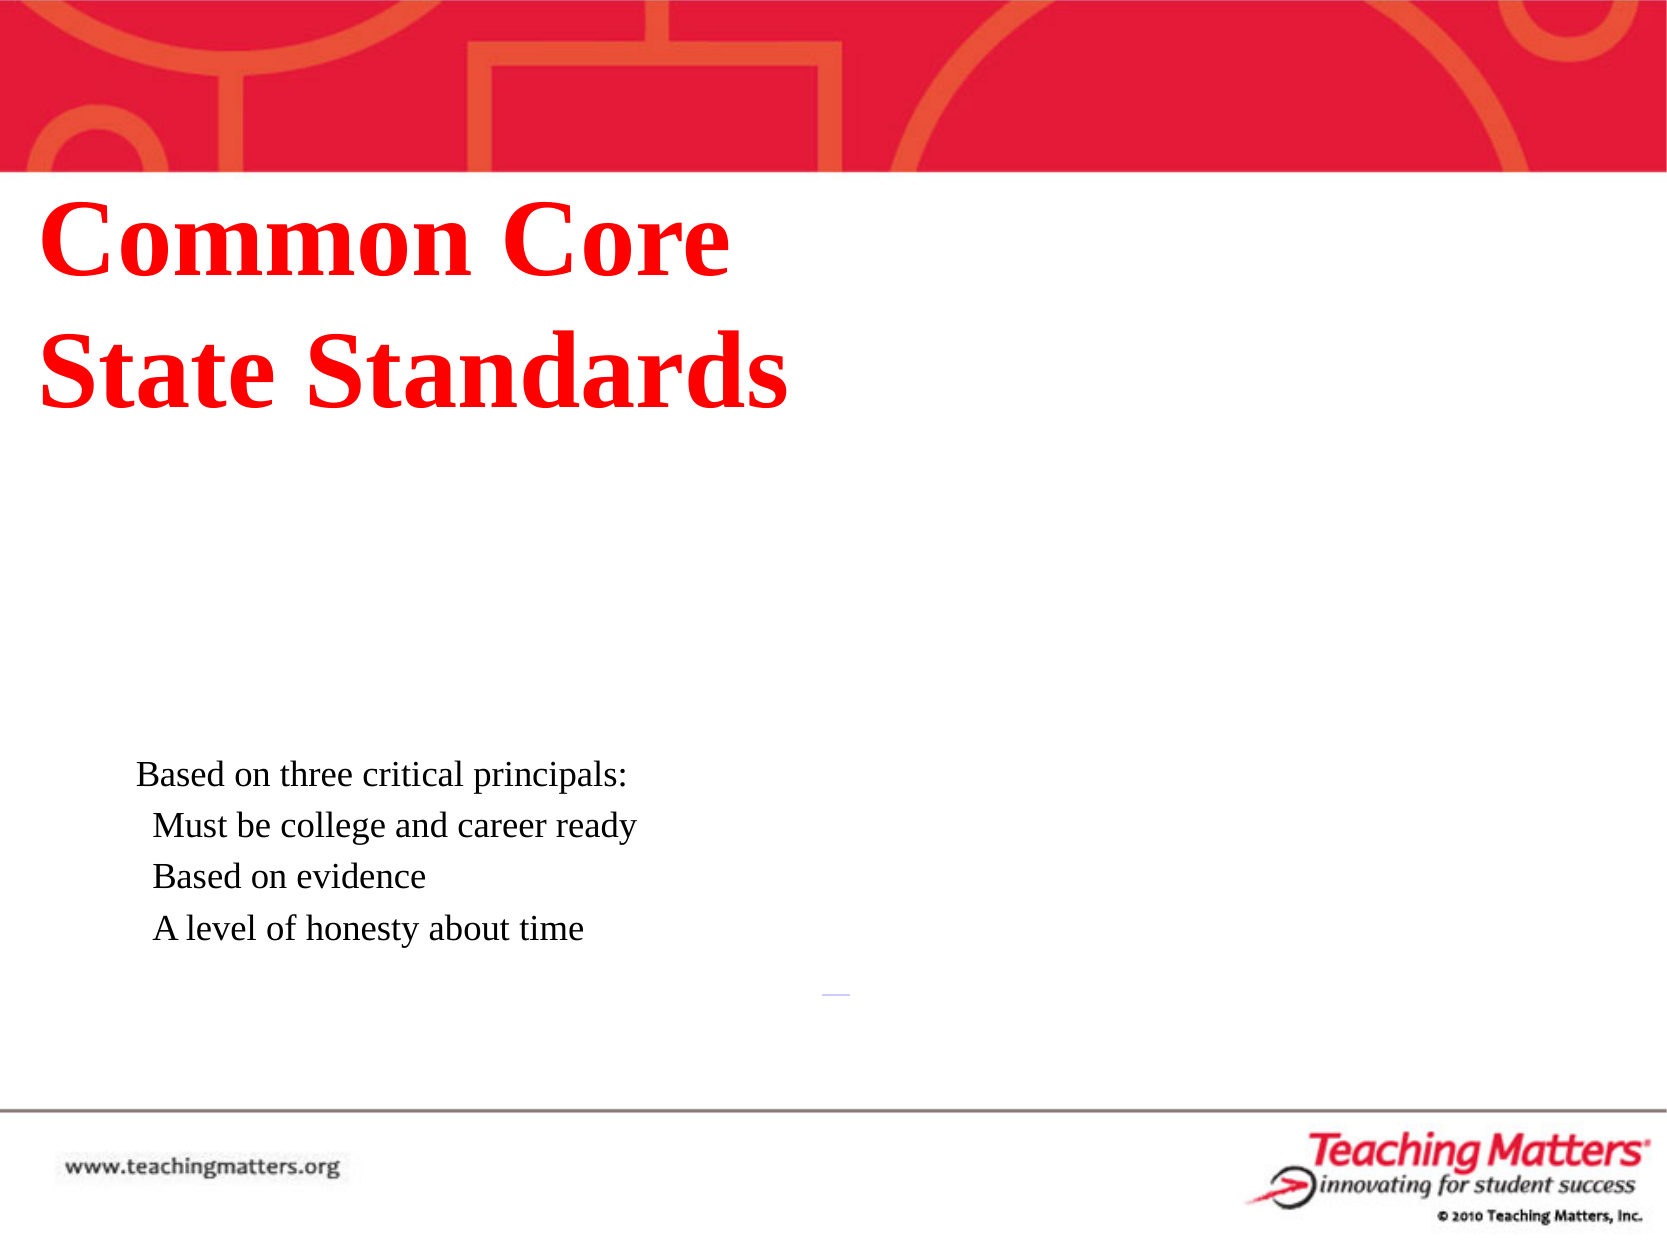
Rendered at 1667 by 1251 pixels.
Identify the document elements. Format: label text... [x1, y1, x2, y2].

text_box Common Core State Standards [20, 229, 1313, 563]
list Based on three critical principals: Must be college and career ready Based on evidence A level of honesty about time  [120, 737, 1552, 1013]
picture [0, 0, 1667, 1250]
